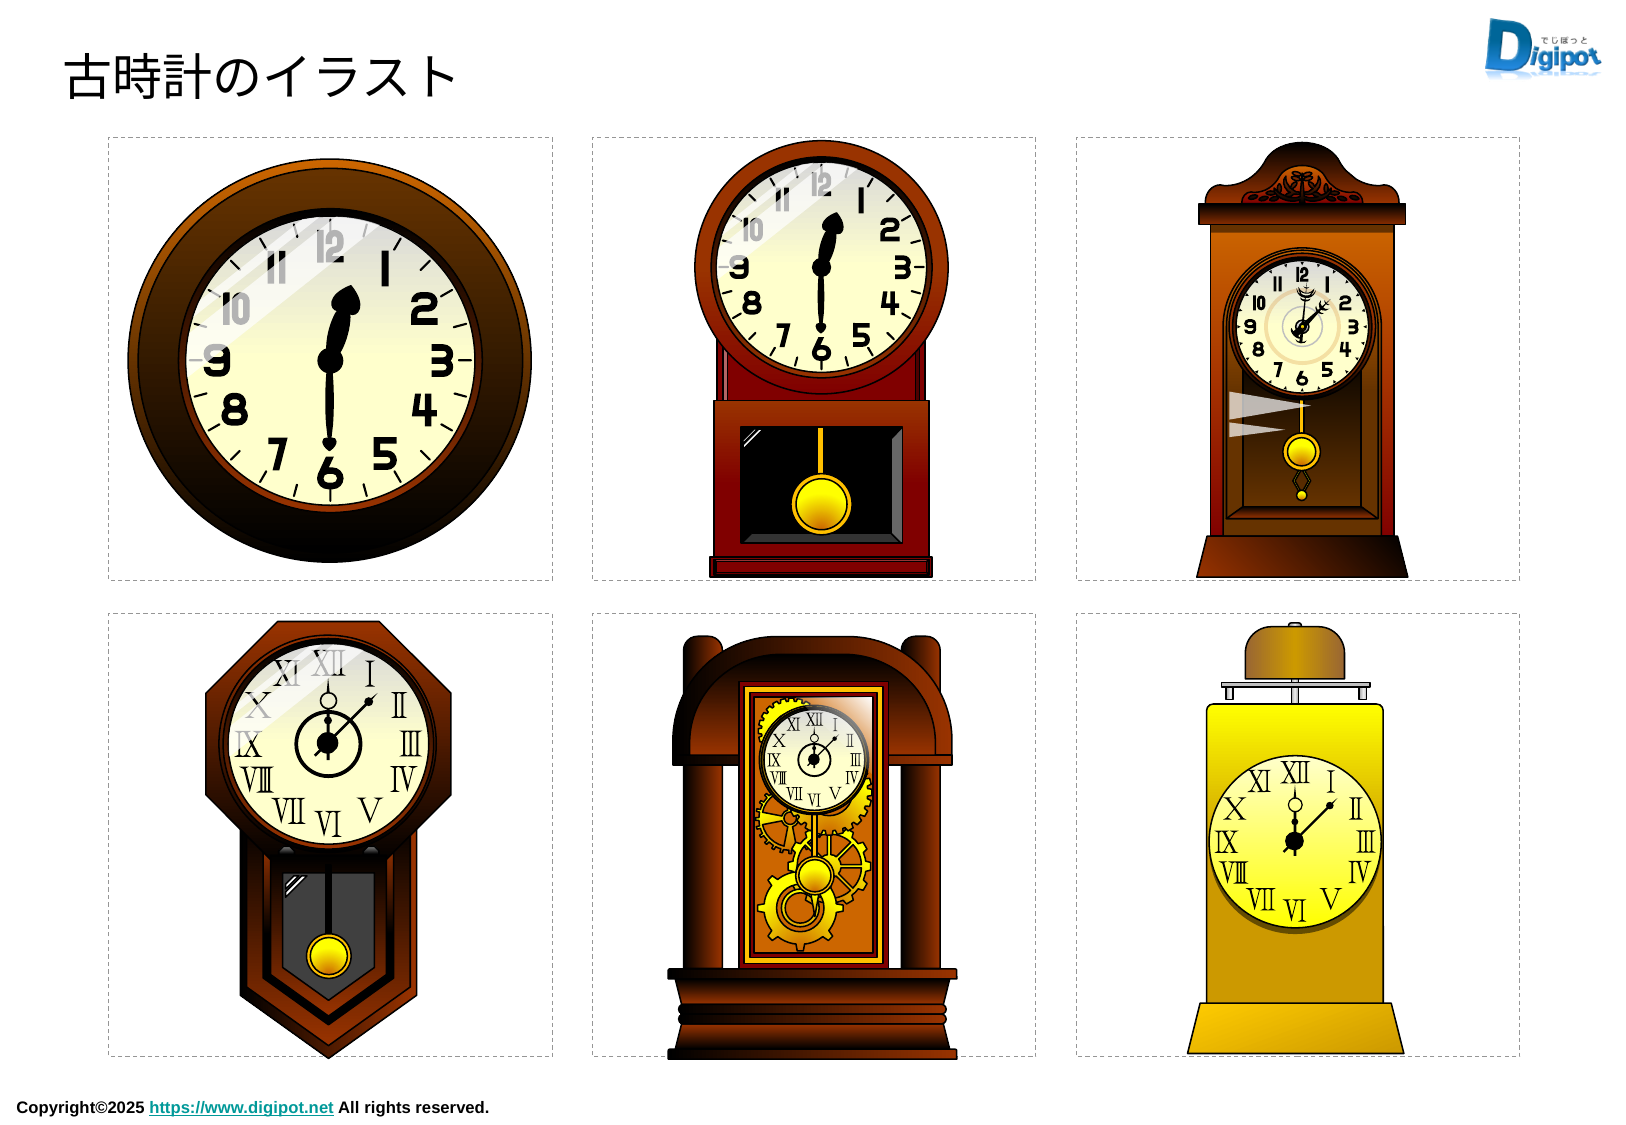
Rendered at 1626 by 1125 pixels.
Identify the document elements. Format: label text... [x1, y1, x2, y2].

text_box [205, 621, 452, 1059]
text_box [667, 635, 957, 1060]
picture [1485, 18, 1602, 82]
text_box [694, 140, 949, 578]
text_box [127, 158, 532, 563]
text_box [1187, 622, 1405, 1054]
text_box 古時計のイラスト [47, 38, 477, 113]
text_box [1196, 142, 1409, 578]
